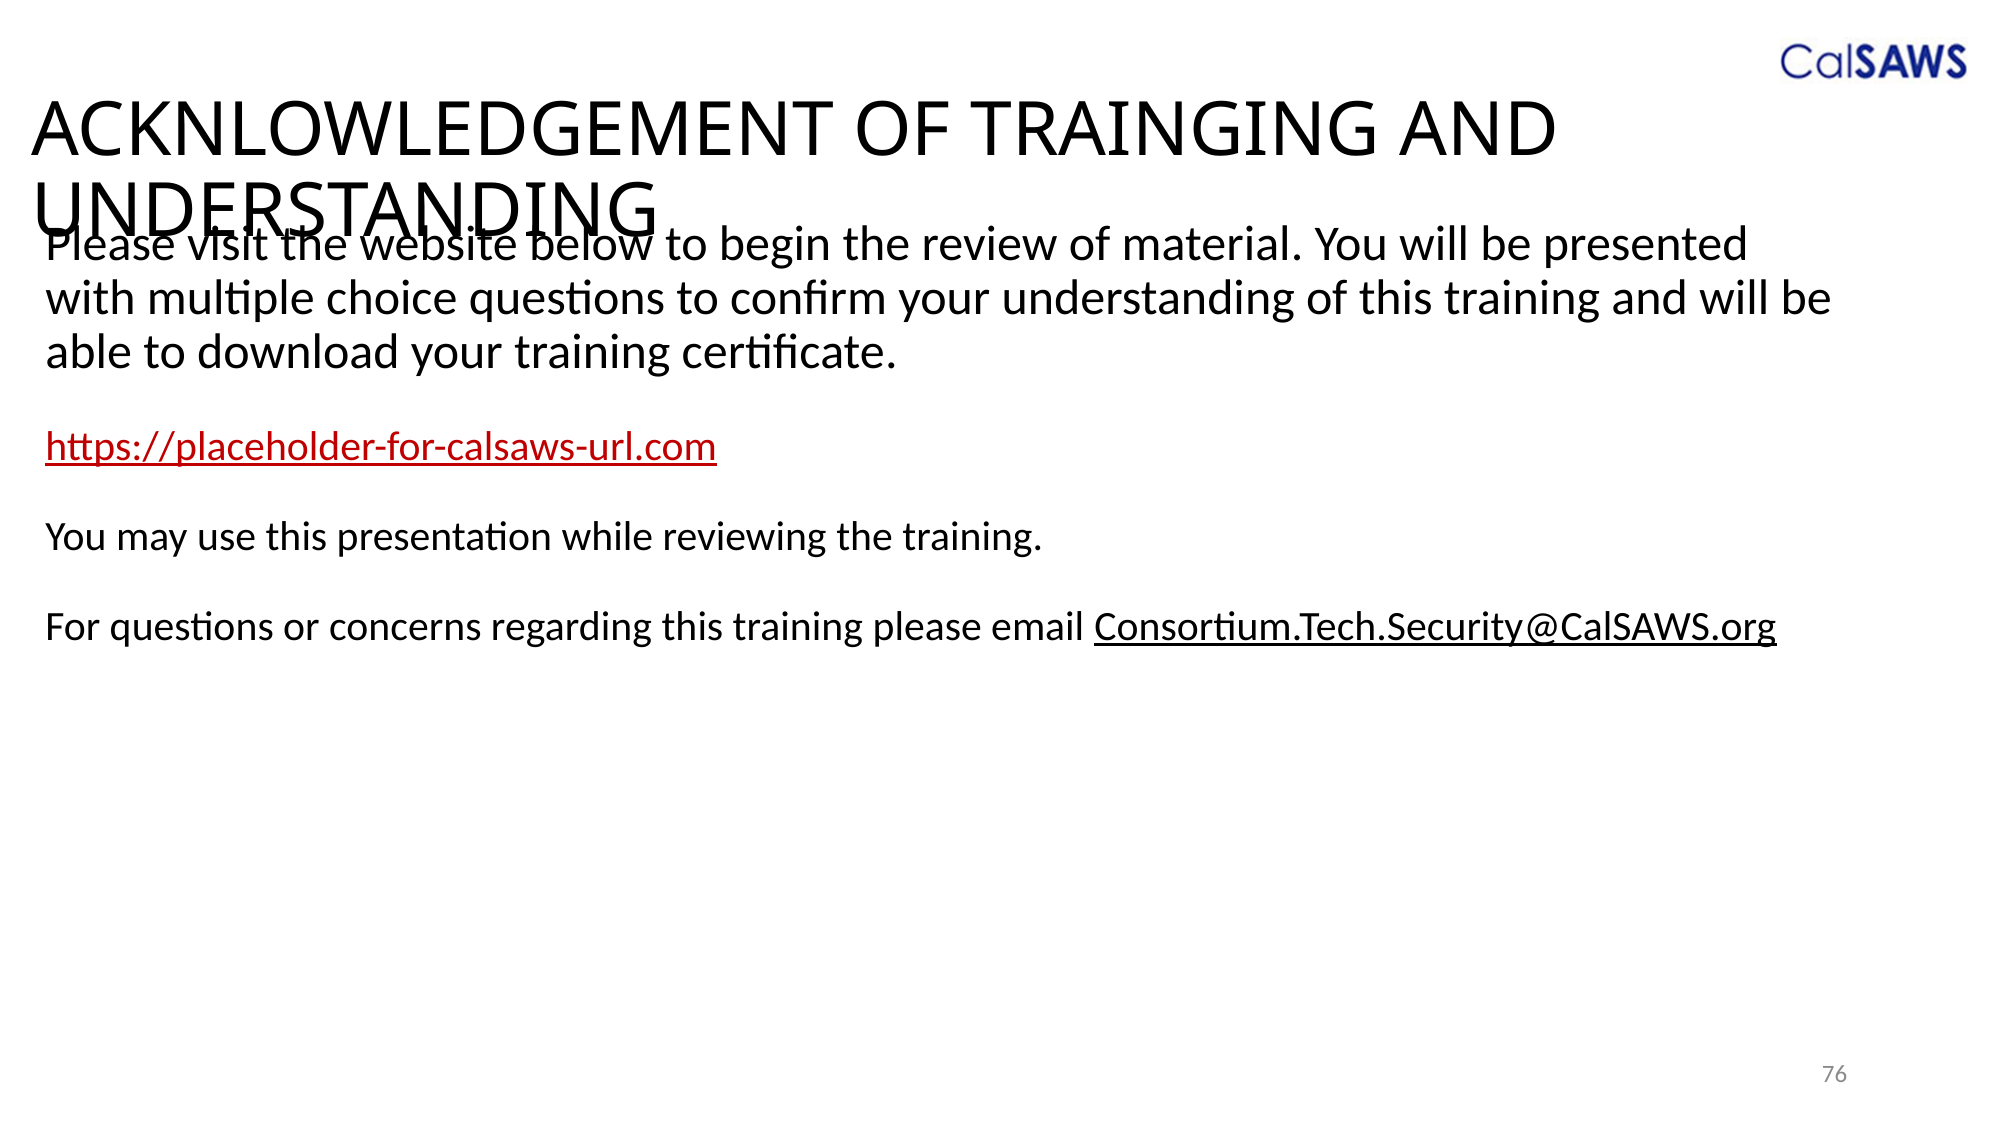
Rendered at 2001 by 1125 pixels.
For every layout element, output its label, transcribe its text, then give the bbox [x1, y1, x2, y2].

list Please visit the website below to begin the review of material. You will be presented with multiple choice questions to confirm your understanding of this training and will be able to download your training certificate. https://placeholder-for-calsaws-url.com You may use this presentation while reviewing the training. For questions or concerns regarding this training please email Consortium.Tech.Security@CalSAWS.org [30, 210, 1852, 983]
picture [1780, 37, 1968, 84]
title ACKNLOWLEDGEMENT OF TRAINGING AND UNDERSTANDING [16, 83, 1970, 246]
slide_number 76 [1412, 1042, 1863, 1103]
